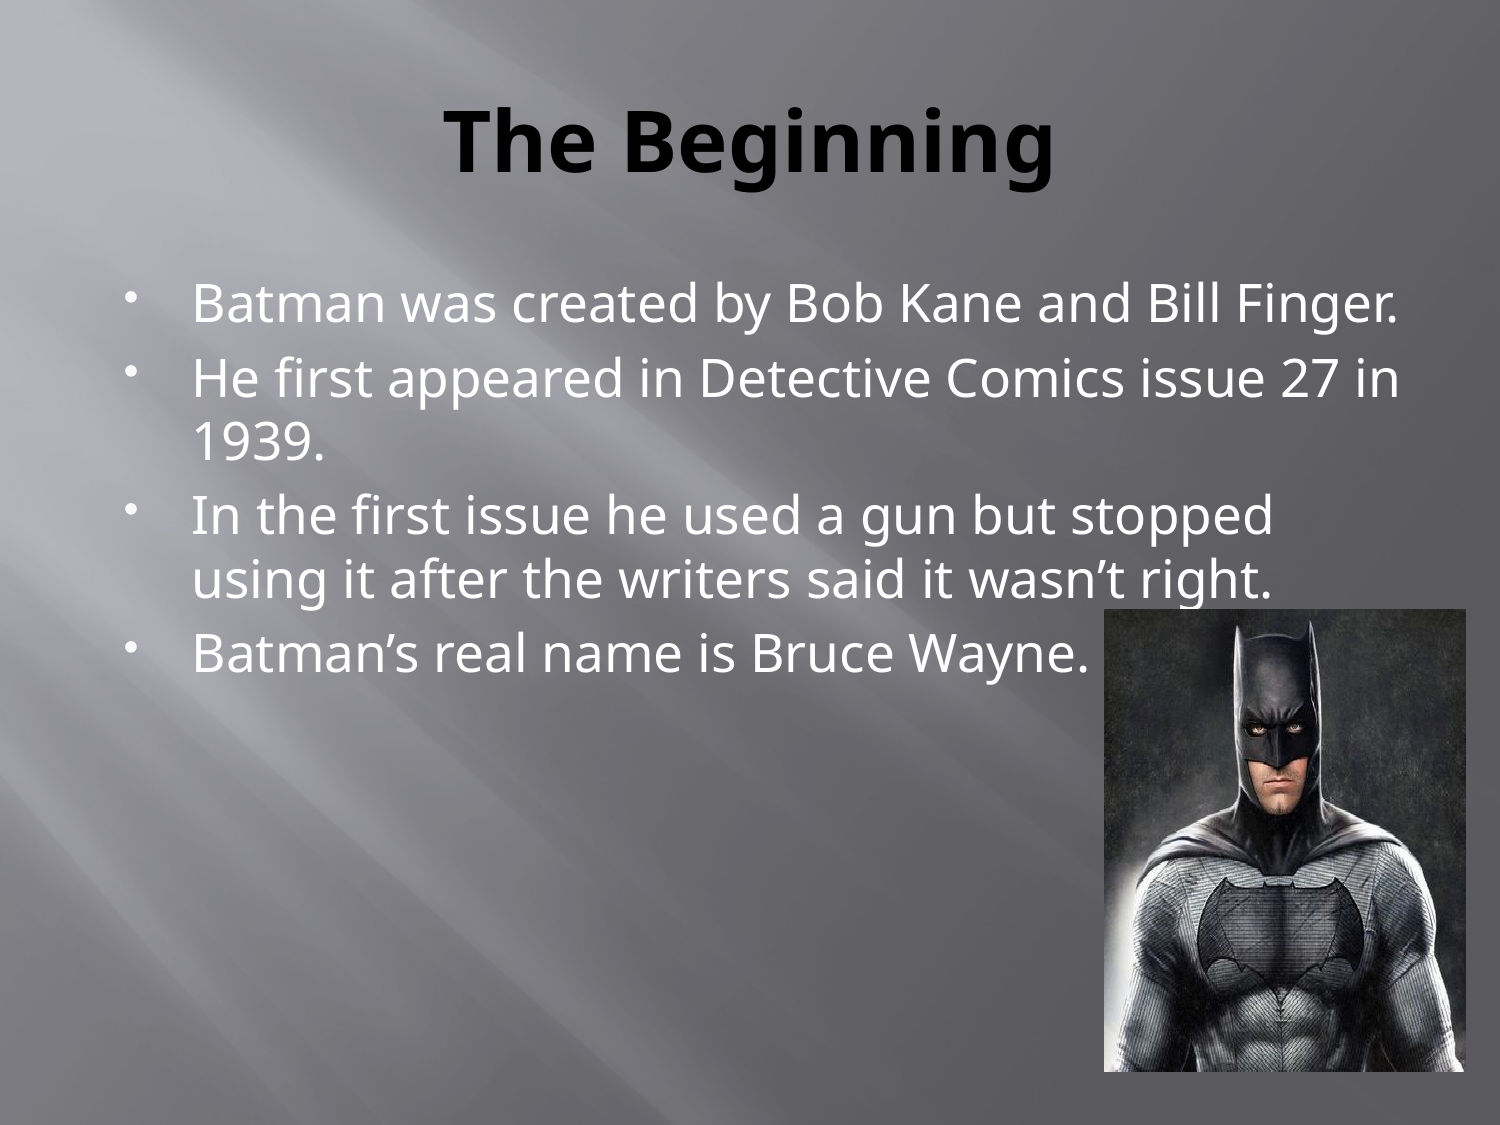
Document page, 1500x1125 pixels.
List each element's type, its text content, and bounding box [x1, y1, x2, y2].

title The Beginning [75, 45, 1425, 233]
list Batman was created by Bob Kane and Bill Finger. He first appeared in Detective Comics issue 27 in 1939. In the first issue he used a gun but stopped using it after the writers said it wasn’t right. Batman’s real name is Bruce Wayne. [88, 262, 1425, 716]
picture [1104, 609, 1466, 1072]
